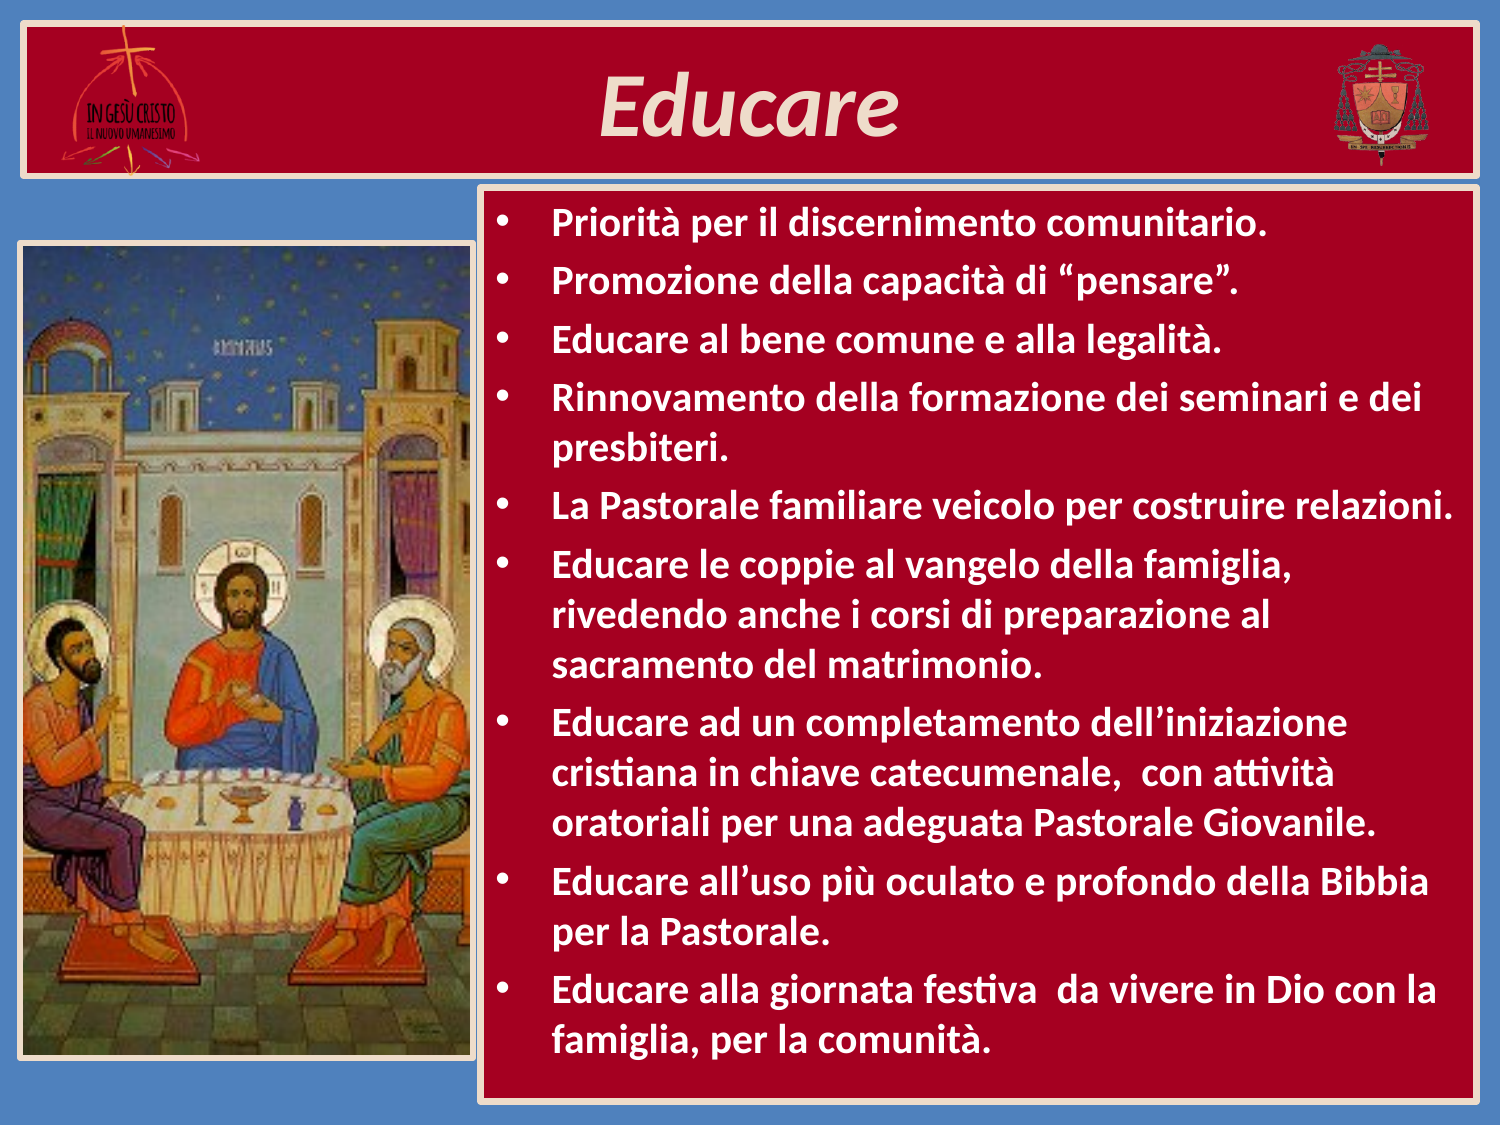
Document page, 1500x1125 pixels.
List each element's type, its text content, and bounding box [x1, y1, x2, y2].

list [23, 245, 470, 1055]
list Priorità per il discernimento comunitario. Promozione della capacità di “pensare”. Educare al bene comune e alla legalità. Rinnovamento della formazione dei seminari e dei presbiteri. La Pastorale familiare veicolo per costruire relazioni. Educare le coppie al vangelo della famiglia, rivedendo anche i corsi di preparazione al sacramento del matrimonio. Educare ad un completamento dell’iniziazione cristiana in chiave catecumenale, con attività oratoriali per una adeguata Pastorale Giovanile. Educare all’uso più oculato e profondo della Bibbia per la Pastorale. Educare alla giornata festiva da vivere in Dio con la famiglia, per la comunità. [480, 187, 1477, 1102]
picture [1334, 44, 1430, 167]
picture [61, 25, 200, 176]
title Educare [23, 23, 1477, 176]
